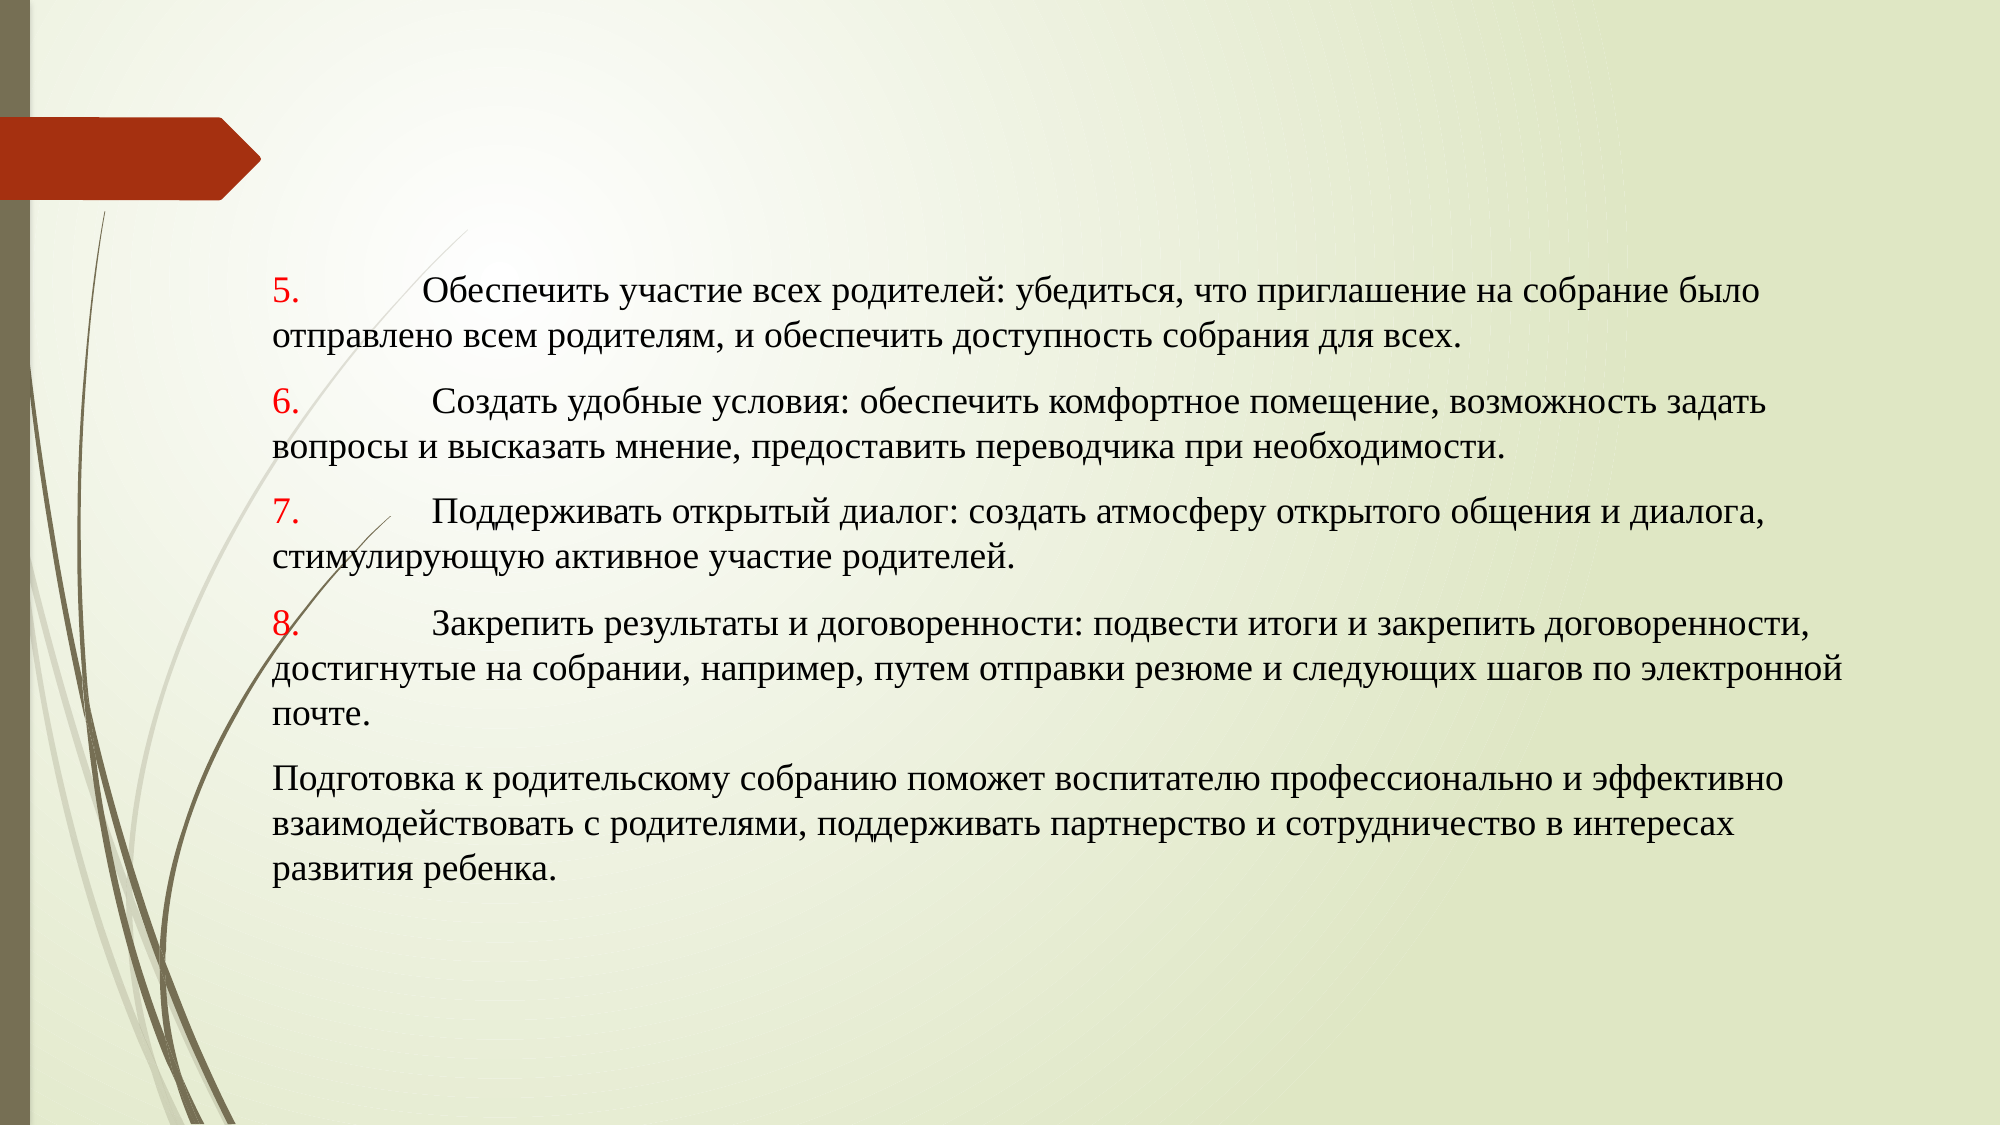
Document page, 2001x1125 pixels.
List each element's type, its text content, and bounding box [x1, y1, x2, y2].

list 5. Обеспечить участие всех родителей: убедиться, что приглашение на собрание было отправлено всем родителям, и обеспечить доступность собрания для всех. 6. Создать удобные условия: обеспечить комфортное помещение, возможность задать вопросы и высказать мнение, предоставить переводчика при необходимости. 7. Поддерживать открытый диалог: создать атмосферу открытого общения и диалога, стимулирующую активное участие родителей. 8. Закрепить результаты и договоренности: подвести итоги и закрепить договоренности, достигнутые на собрании, например, путем отправки резюме и следующих шагов по электронной почте. Подготовка к родительскому собранию поможет воспитателю профессионально и эффективно взаимодействовать с родителями, поддерживать партнерство и сотрудничество в интересах развития ребенка. [257, 257, 1897, 1125]
